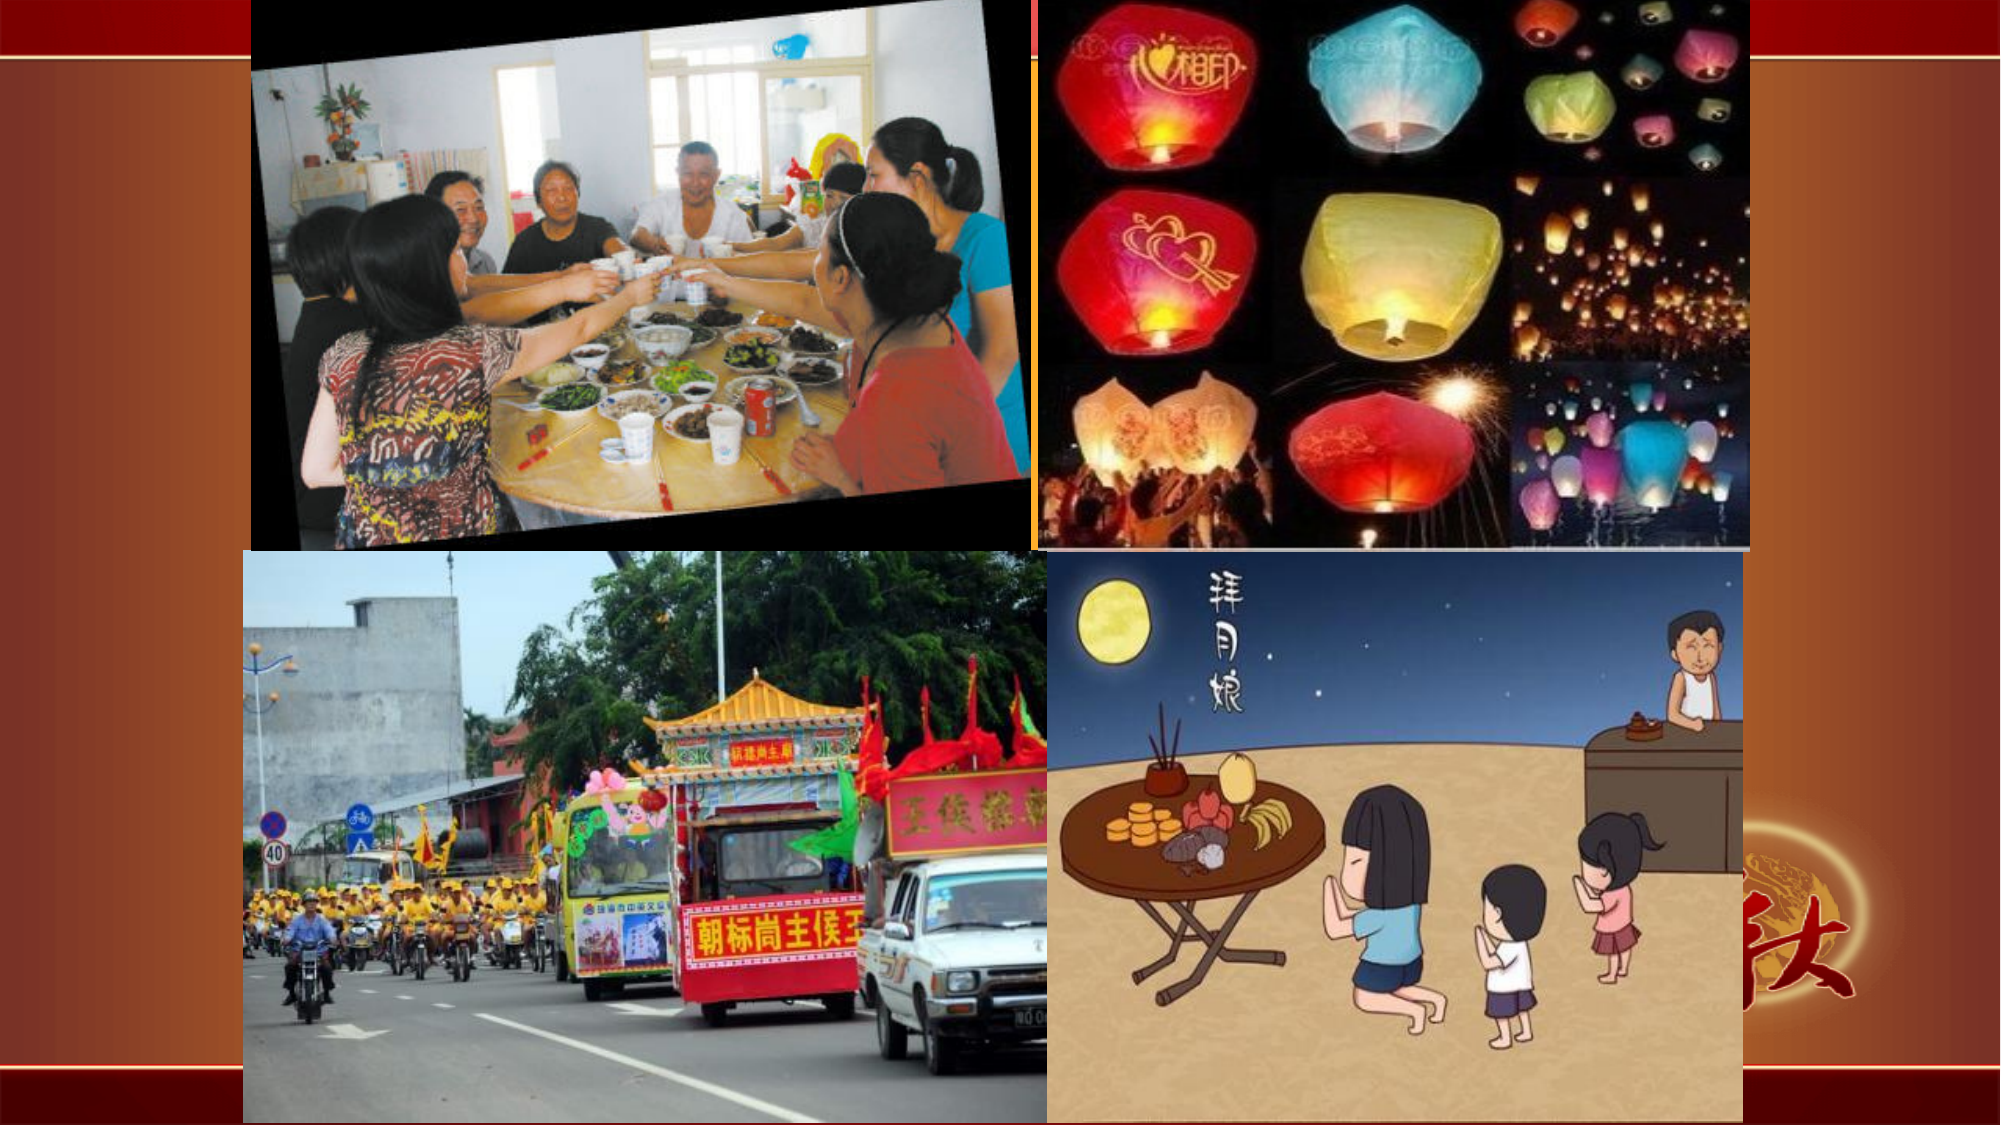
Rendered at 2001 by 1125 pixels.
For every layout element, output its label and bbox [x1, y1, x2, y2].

picture [0, 0, 2001, 1125]
text_box [242, 0, 1750, 1123]
